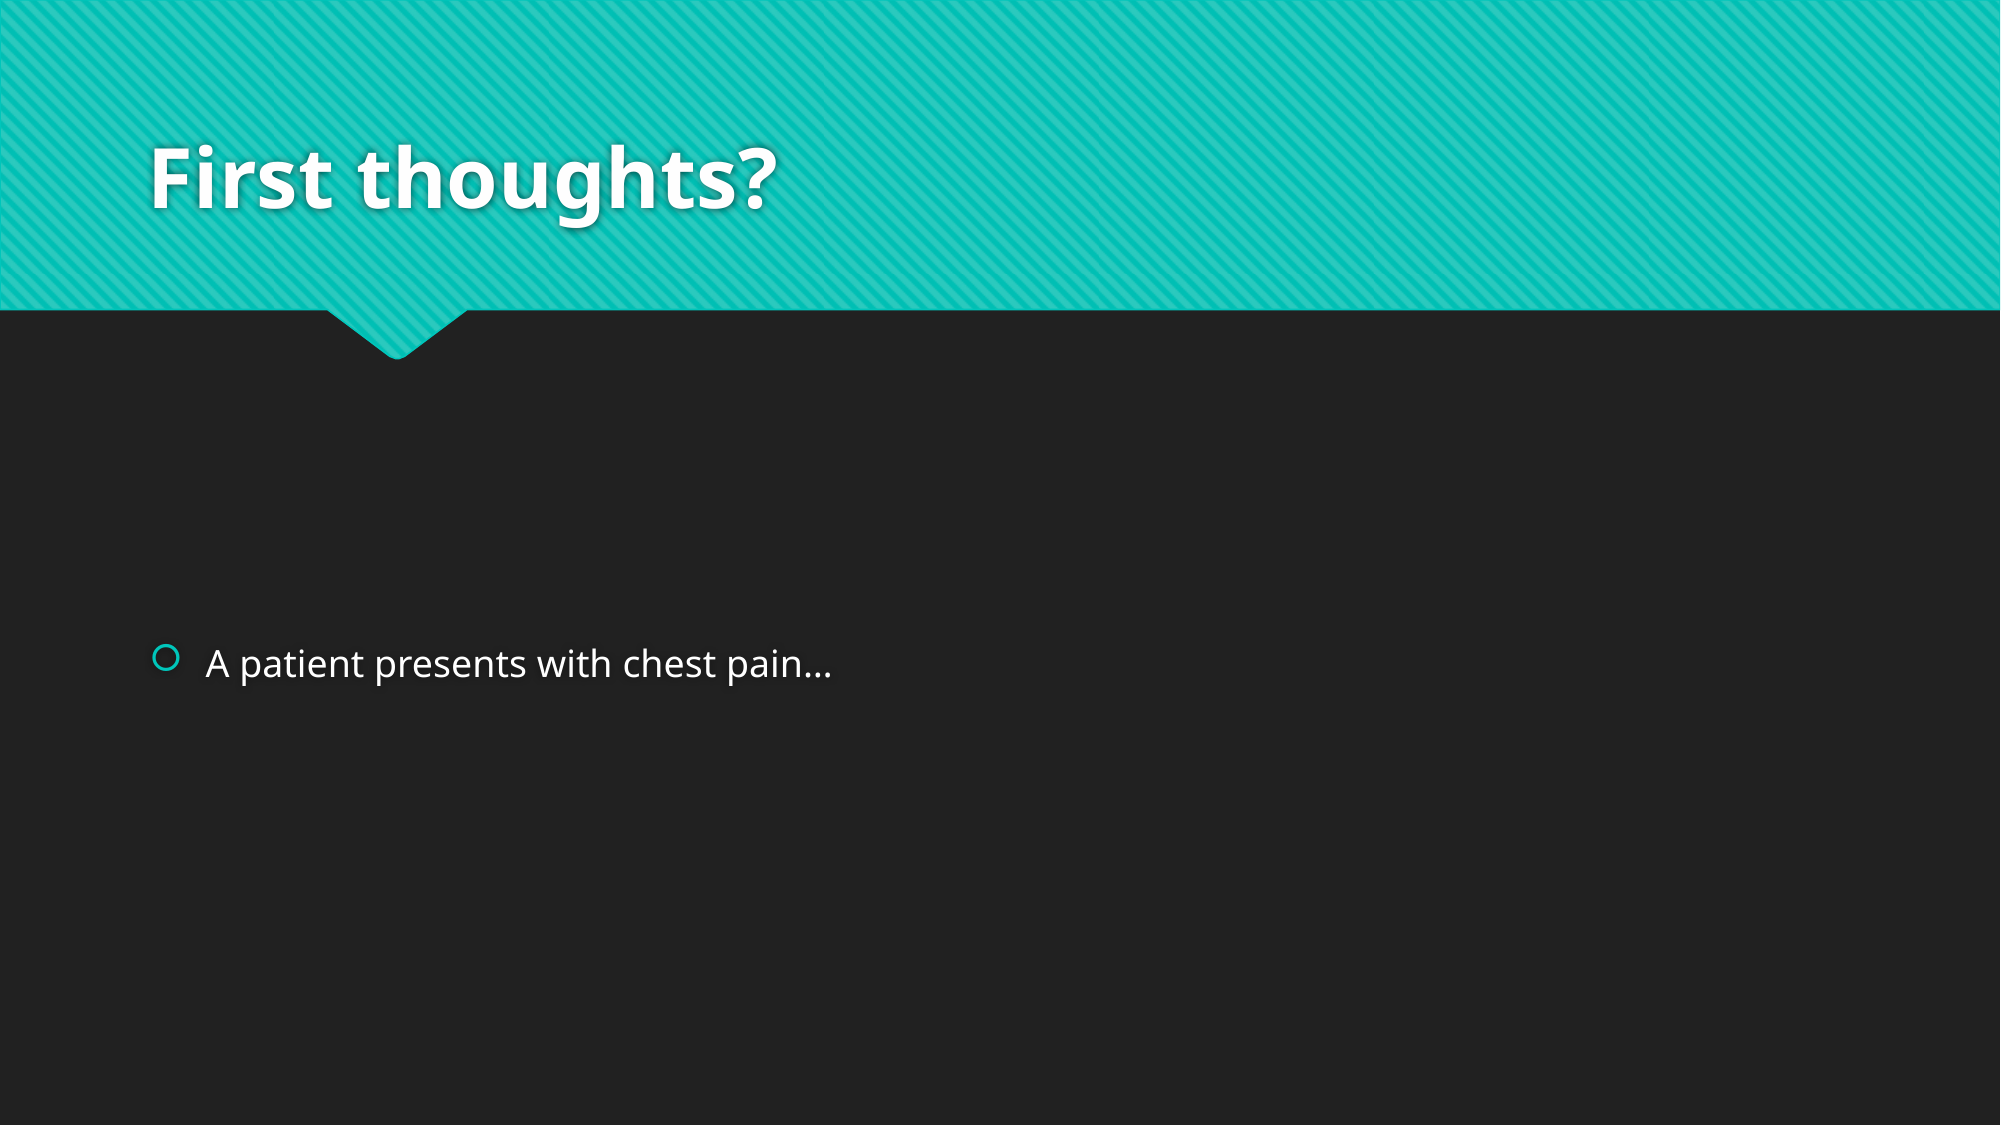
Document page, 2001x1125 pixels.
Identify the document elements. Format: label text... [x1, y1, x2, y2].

list A patient presents with chest pain… [134, 364, 1866, 962]
title First thoughts? [132, 73, 1868, 233]
